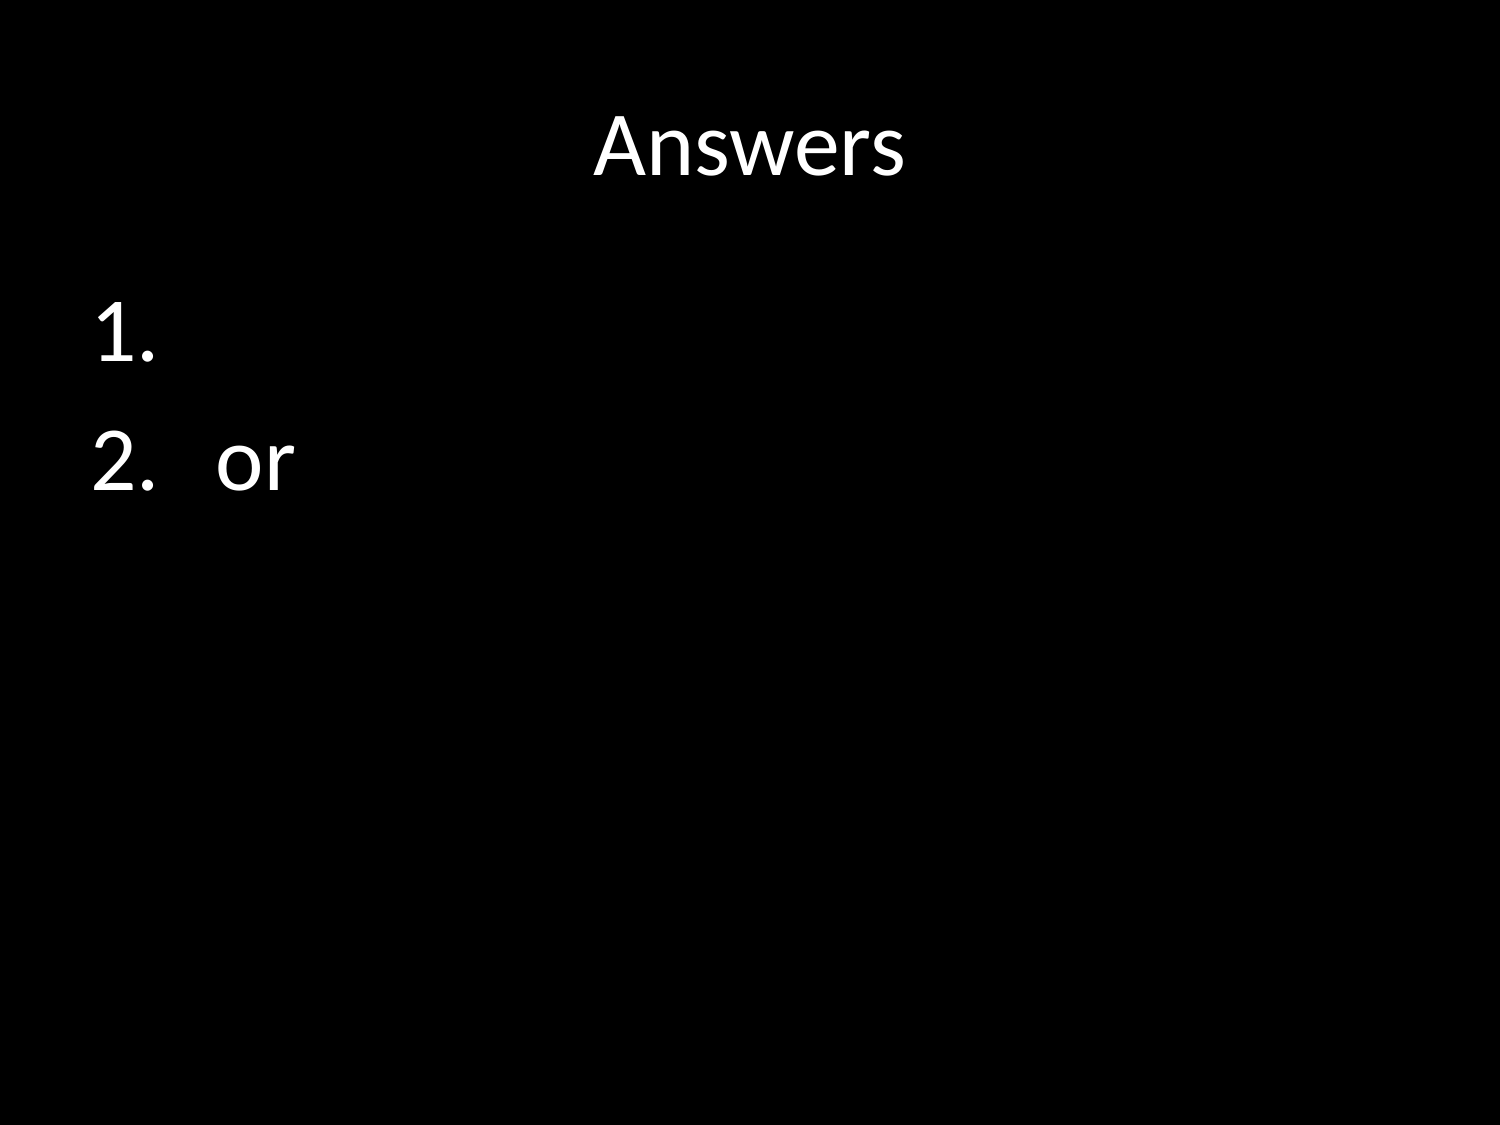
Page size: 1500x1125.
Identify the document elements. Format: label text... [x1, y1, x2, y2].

title Answers [75, 45, 1425, 233]
